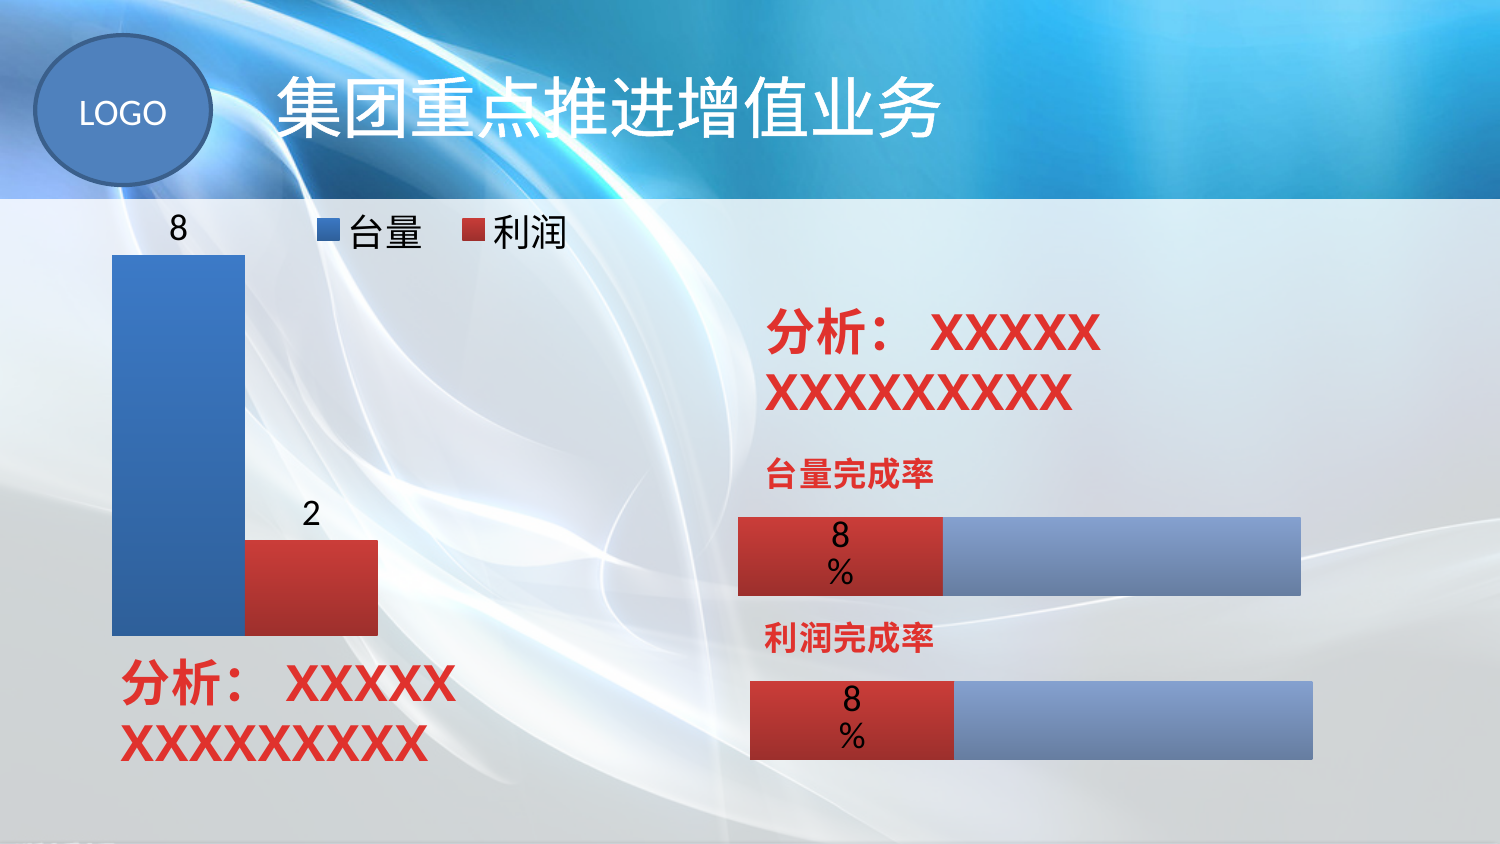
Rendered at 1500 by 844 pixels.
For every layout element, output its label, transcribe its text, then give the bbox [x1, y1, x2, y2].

text_box 利润完成率 [749, 630, 1072, 654]
text_box 分析：XXXXX XXXXXXXXX [750, 292, 1116, 428]
text_box 集团重点推进增值业务 [260, 58, 959, 154]
picture [0, 0, 1500, 199]
chart [726, 491, 1313, 622]
text_box 台量完成率 [749, 445, 1072, 490]
text_box 分析：XXXXX XXXXXXXXX [105, 652, 472, 780]
chart [737, 656, 1325, 786]
chart [0, 198, 633, 645]
